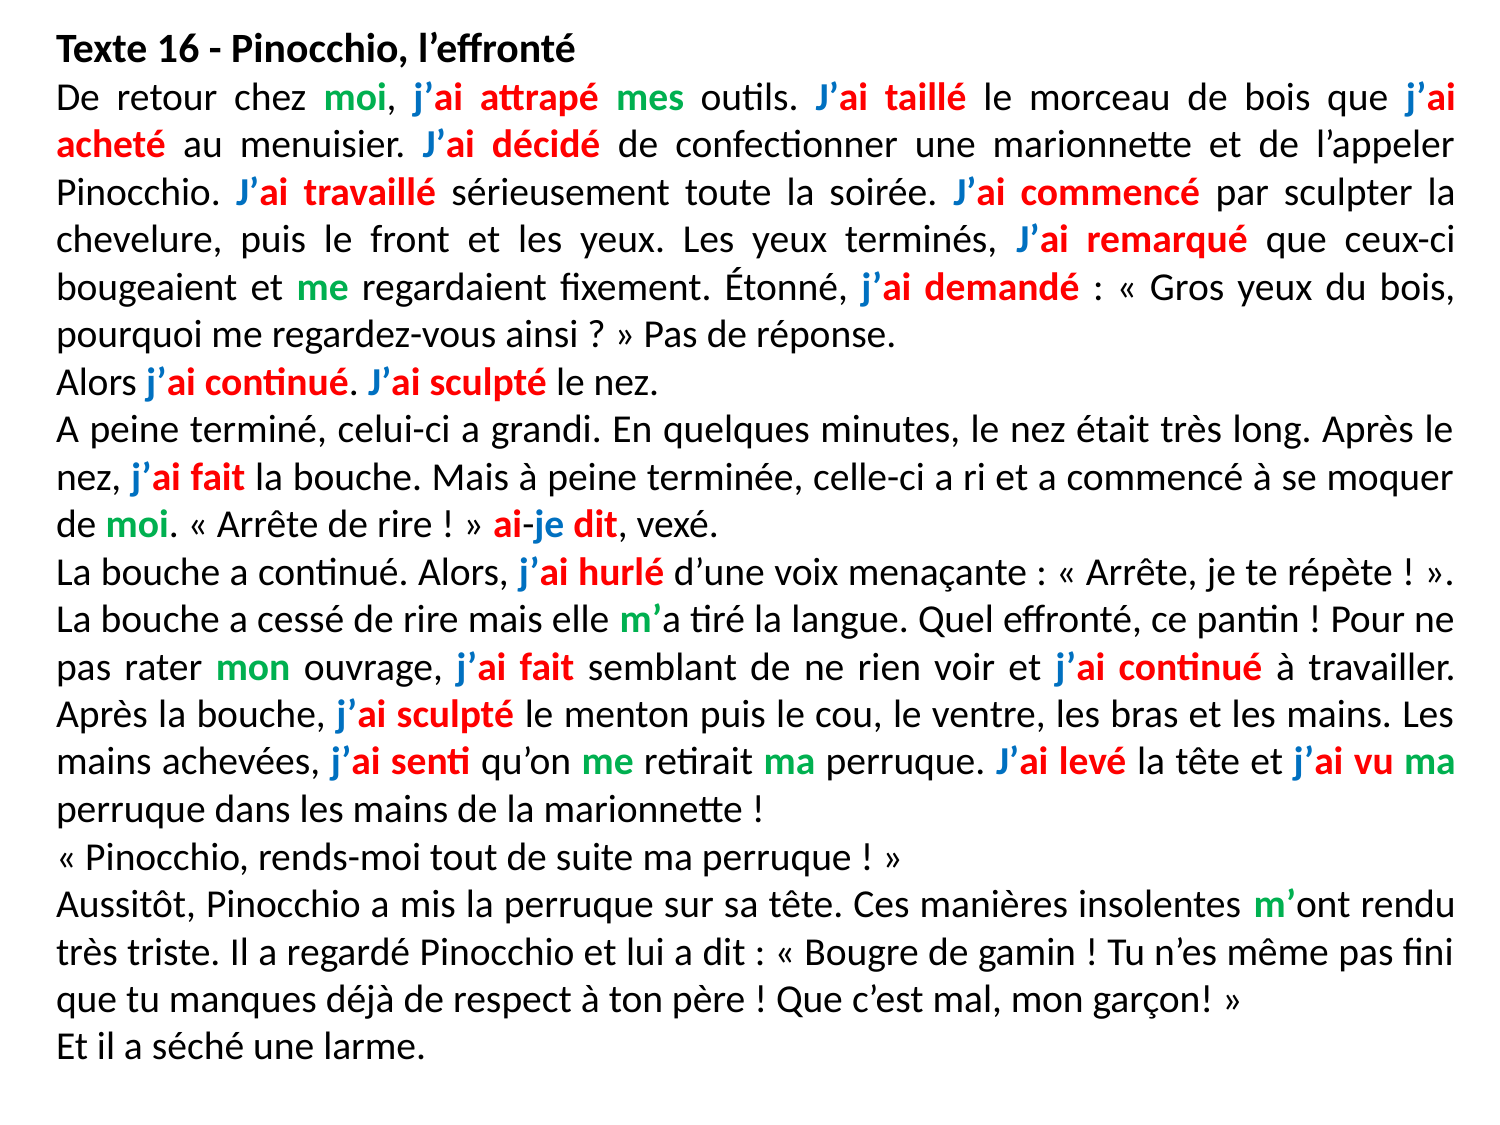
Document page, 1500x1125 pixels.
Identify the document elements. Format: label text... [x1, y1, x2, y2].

text_box Texte 16 - Pinocchio, l’effronté De retour chez moi, j’ai attrapé mes outils. J’ai taillé le morceau de bois que j’ai acheté au menuisier. J’ai décidé de confectionner une marionnette et de l’appeler Pinocchio. J’ai travaillé sérieusement toute la soirée. J’ai commencé par sculpter la chevelure, puis le front et les yeux. Les yeux terminés, J’ai remarqué que ceux-ci bougeaient et me regardaient fixement. Étonné, j’ai demandé : « Gros yeux du bois, pourquoi me regardez-vous ainsi ? » Pas de réponse. Alors j’ai continué. J’ai sculpté le nez. A peine terminé, celui-ci a grandi. En quelques minutes, le nez était très long. Après le nez, j’ai fait la bouche. Mais à peine terminée, celle-ci a ri et a commencé à se moquer de moi. « Arrête de rire ! » ai-je dit, vexé. La bouche a continué. Alors, j’ai hurlé d’une voix menaçante : « Arrête, je te répète ! ». La bouche a cessé de rire mais elle m’a tiré la langue. Quel effronté, ce pantin ! Pour ne pas rater mon ouvrage, j’ai fait semblant de ne rien voir et j’ai continué à travailler. Après la bouche, j’ai sculpté le menton puis le cou, le ventre, les bras et les mains. Les mains achevées, j’ai senti qu’on me retirait ma perruque. J’ai levé la tête et j’ai vu ma perruque dans les mains de la marionnette ! « Pinocchio, rends-moi tout de suite ma perruque ! » Aussitôt, Pinocchio a mis la perruque sur sa tête. Ces manières insolentes m’ont rendu très triste. Il a regardé Pinocchio et lui a dit : « Bougre de gamin ! Tu n’es même pas fini que tu manques déjà de respect à ton père ! Que c’est mal, mon garçon! » Et il a séché une larme. [41, 13, 1471, 1076]
